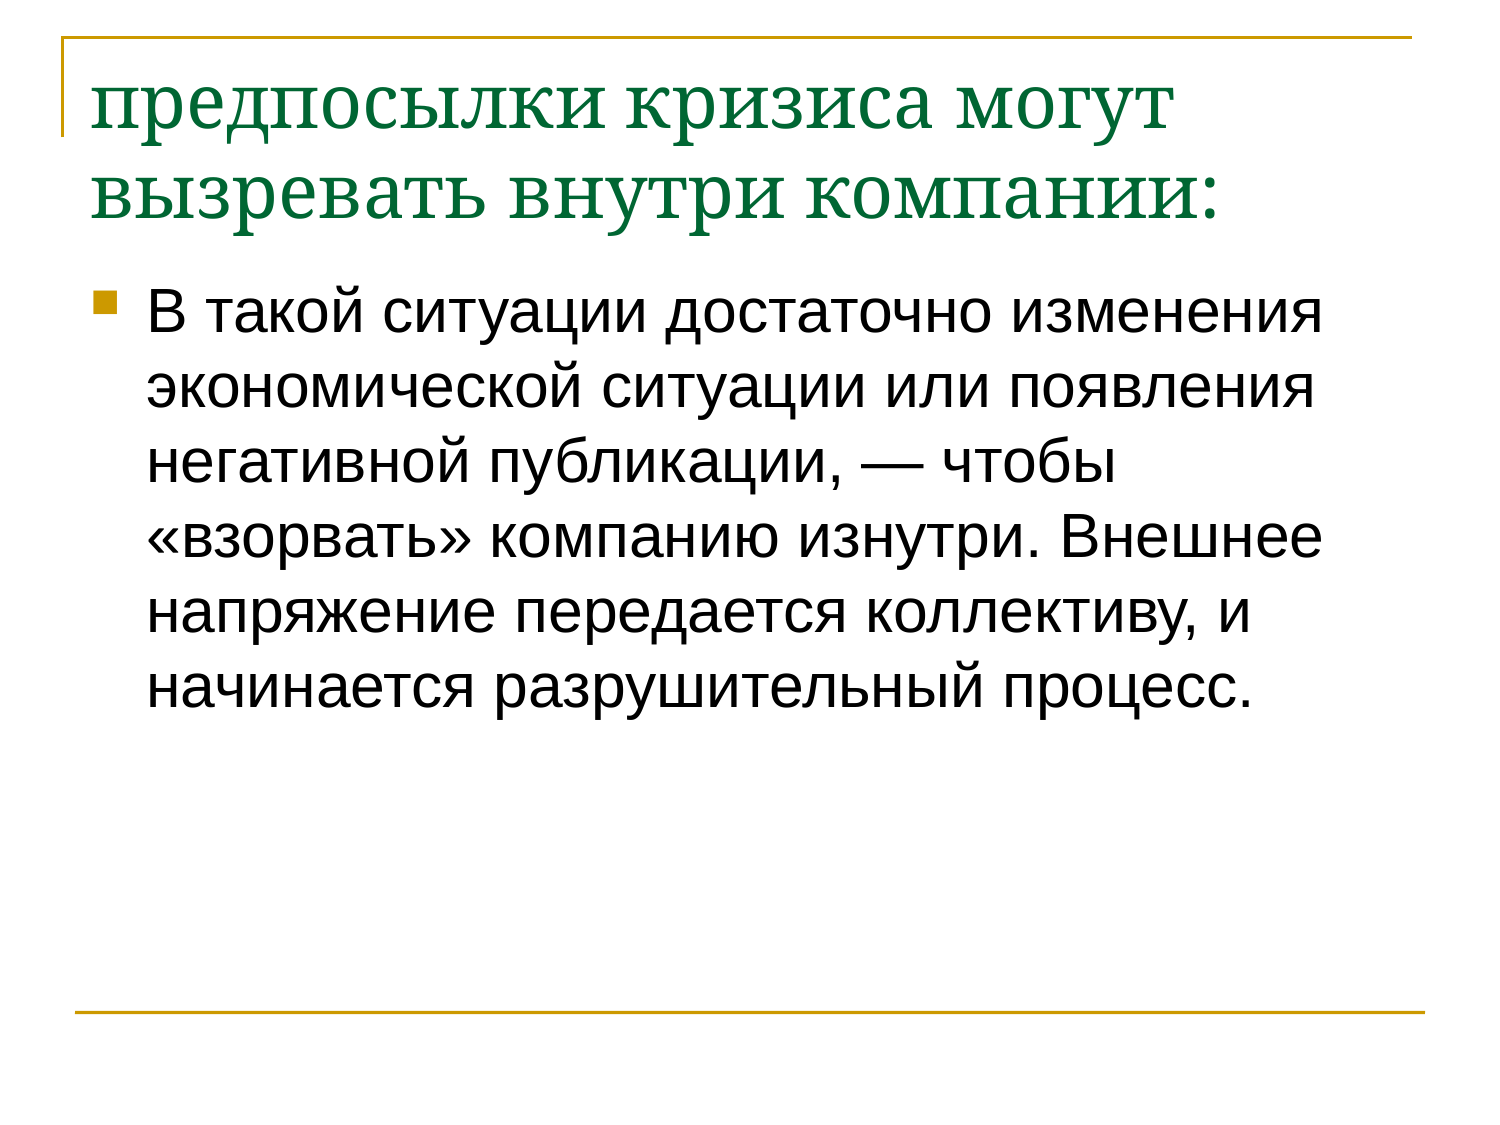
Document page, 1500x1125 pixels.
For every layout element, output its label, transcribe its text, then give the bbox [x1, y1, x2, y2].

list В такой ситуации достаточно изменения экономической ситуации или появления негативной публикации, — чтобы «взорвать» компанию изнутри. Внешнее напряжение передается коллективу, и начинается разрушительный процесс. [74, 262, 1426, 1006]
title предпосылки кризиса могут вызревать внутри компании: [74, 45, 1426, 233]
